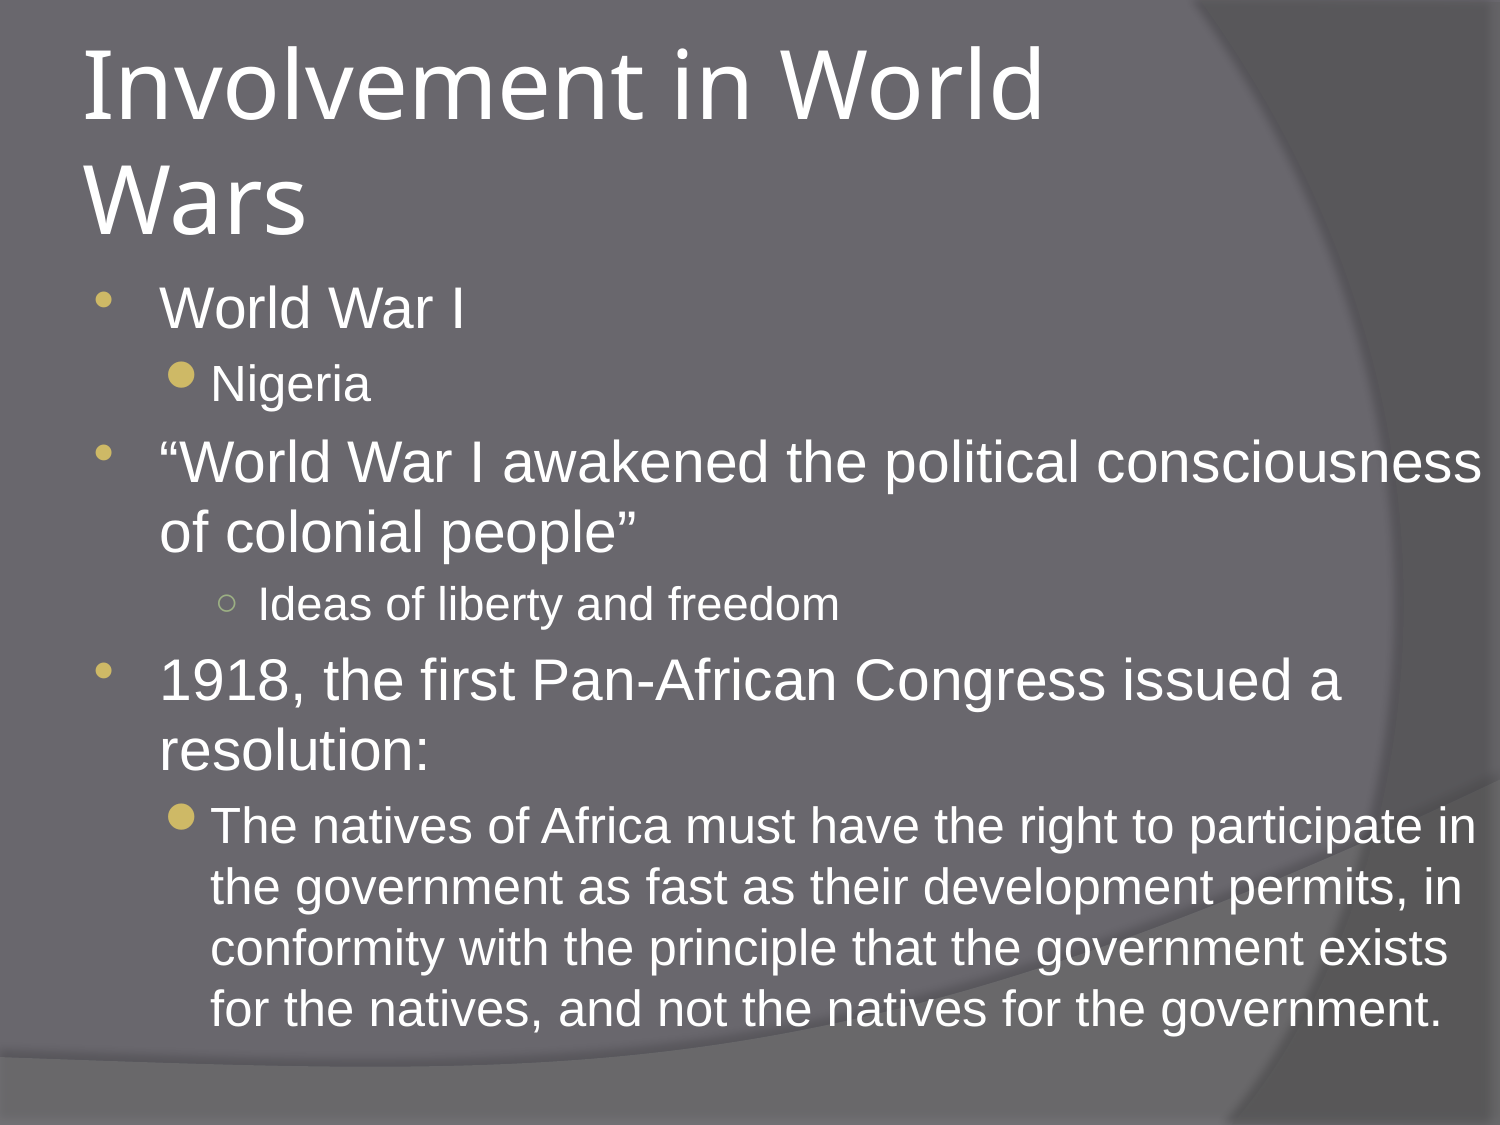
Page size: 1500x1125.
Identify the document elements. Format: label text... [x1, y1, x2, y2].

list World War I Nigeria “World War I awakened the political consciousness of colonial people” Ideas of liberty and freedom 1918, the first Pan-African Congress issued a resolution: The natives of Africa must have the right to participate in the government as fast as their development permits, in conformity with the principle that the government exists for the natives, and not the natives for the government. [75, 262, 1500, 1063]
title Involvement in World Wars [75, 45, 1300, 233]
